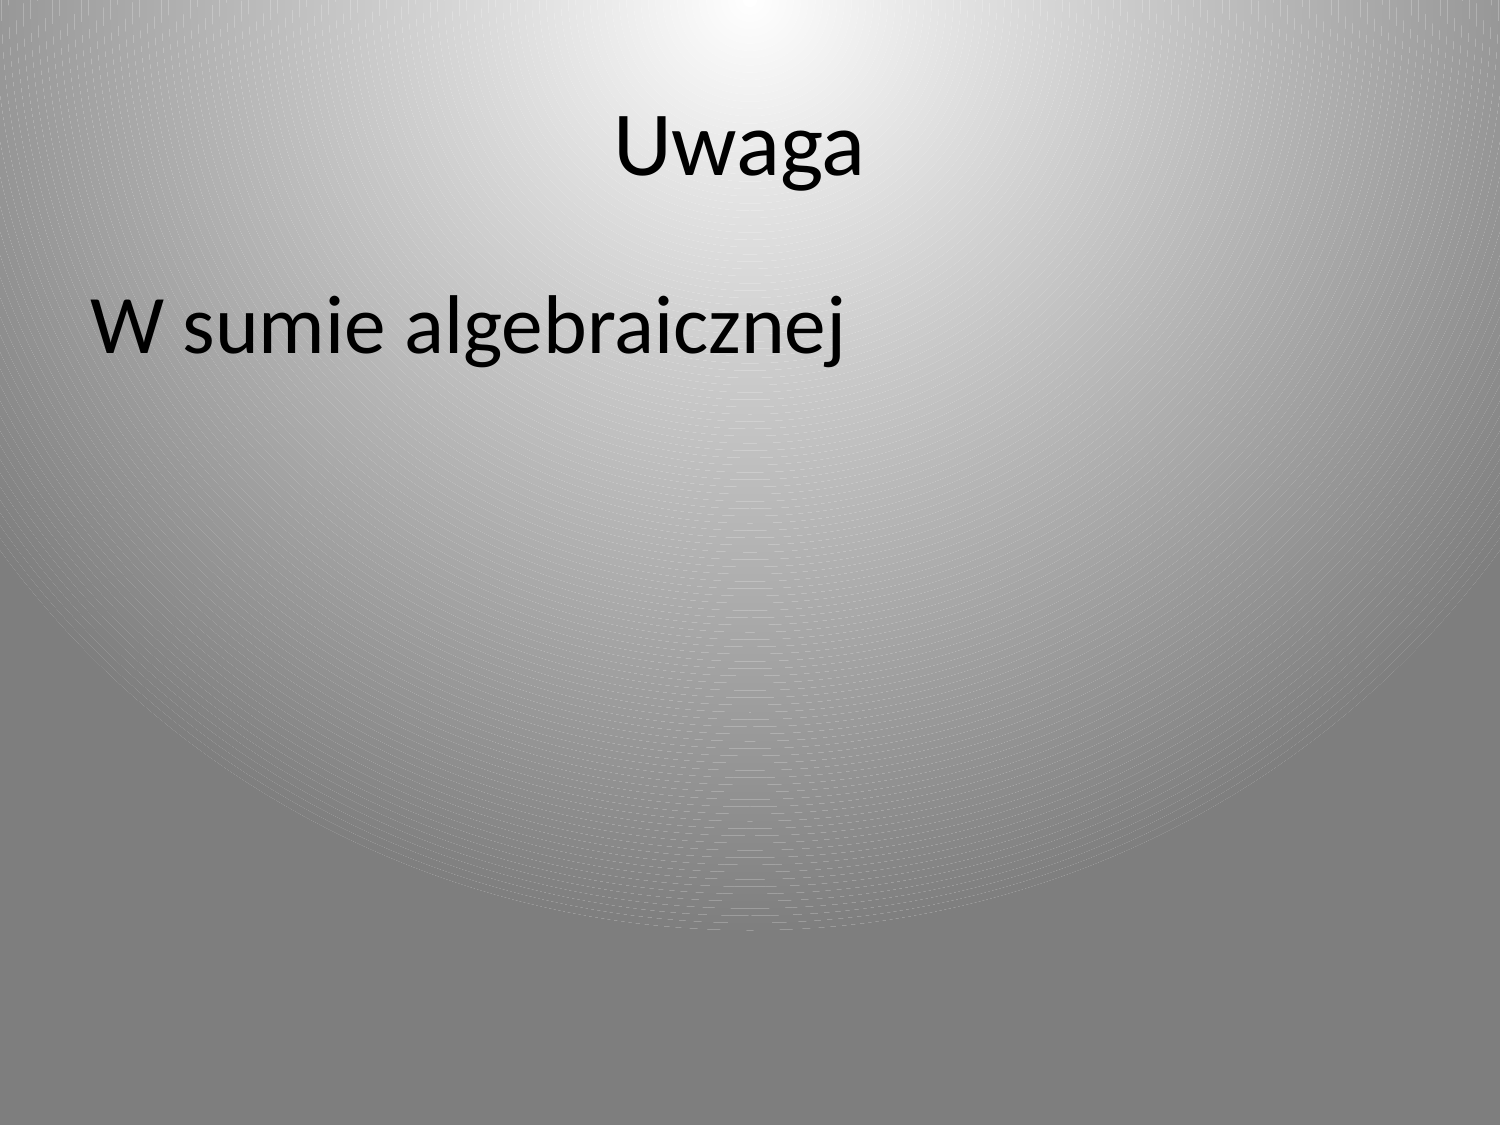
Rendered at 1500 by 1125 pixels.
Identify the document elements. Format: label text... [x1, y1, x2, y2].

title Uwaga [75, 45, 1425, 233]
